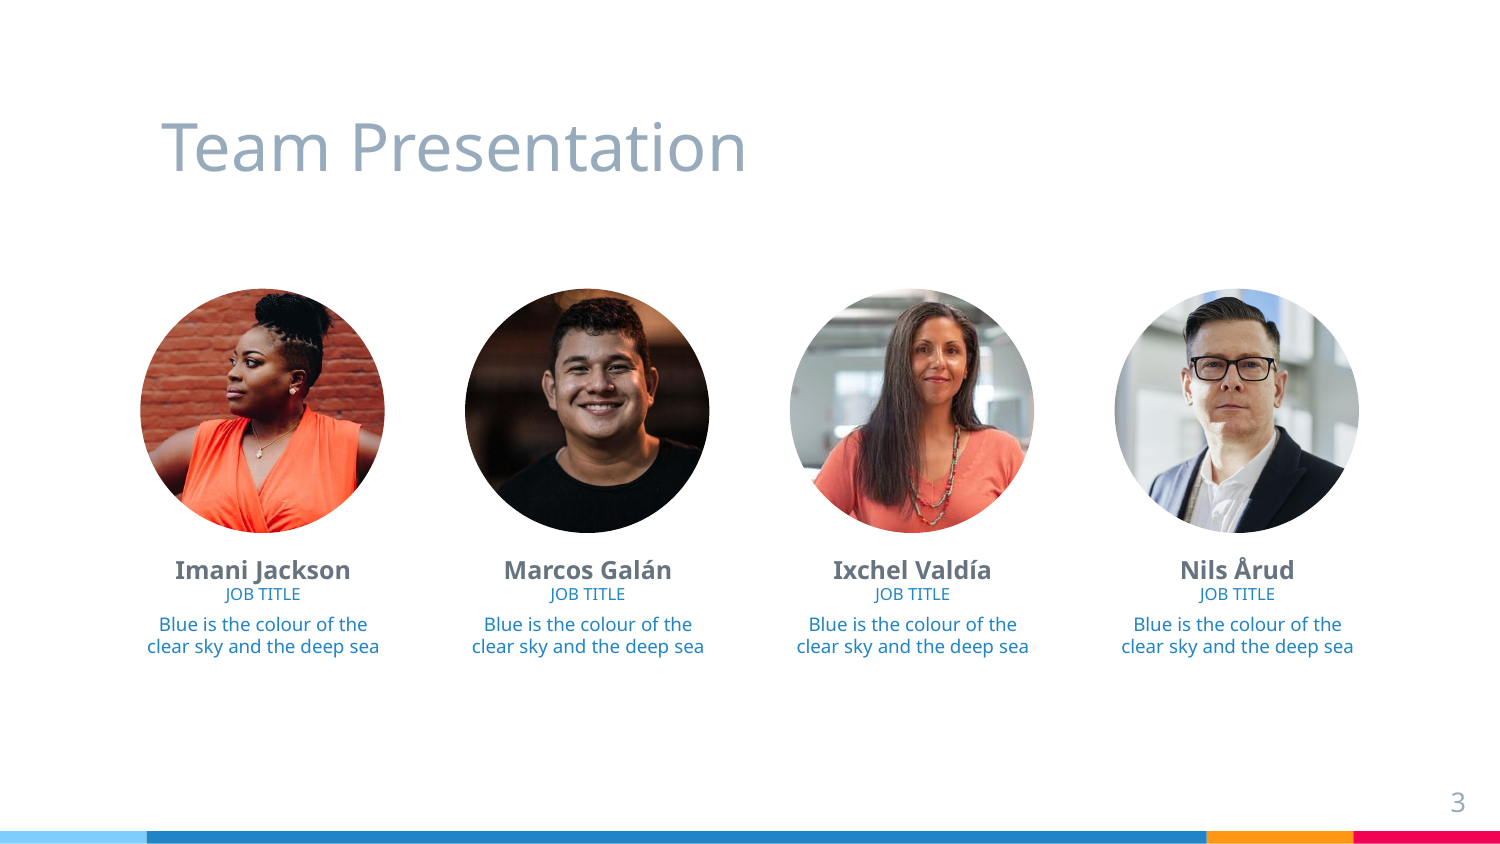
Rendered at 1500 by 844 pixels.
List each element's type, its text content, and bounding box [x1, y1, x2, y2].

picture [1114, 288, 1360, 534]
text_box Marcos Galán JOB TITLE Blue is the colour of the clear sky and the deep sea [465, 554, 711, 675]
title Team Presentation [146, 58, 1207, 200]
slide_number 3 [1391, 770, 1482, 822]
picture [140, 288, 385, 534]
picture [789, 288, 1035, 534]
text_box Imani Jackson JOB TITLE Blue is the colour of the clear sky and the deep sea [141, 554, 386, 675]
text_box Ixchel Valdía JOB TITLE Blue is the colour of the clear sky and the deep sea [790, 554, 1035, 675]
text_box Nils Årud JOB TITLE Blue is the colour of the clear sky and the deep sea [1115, 554, 1360, 675]
picture [464, 288, 710, 534]
